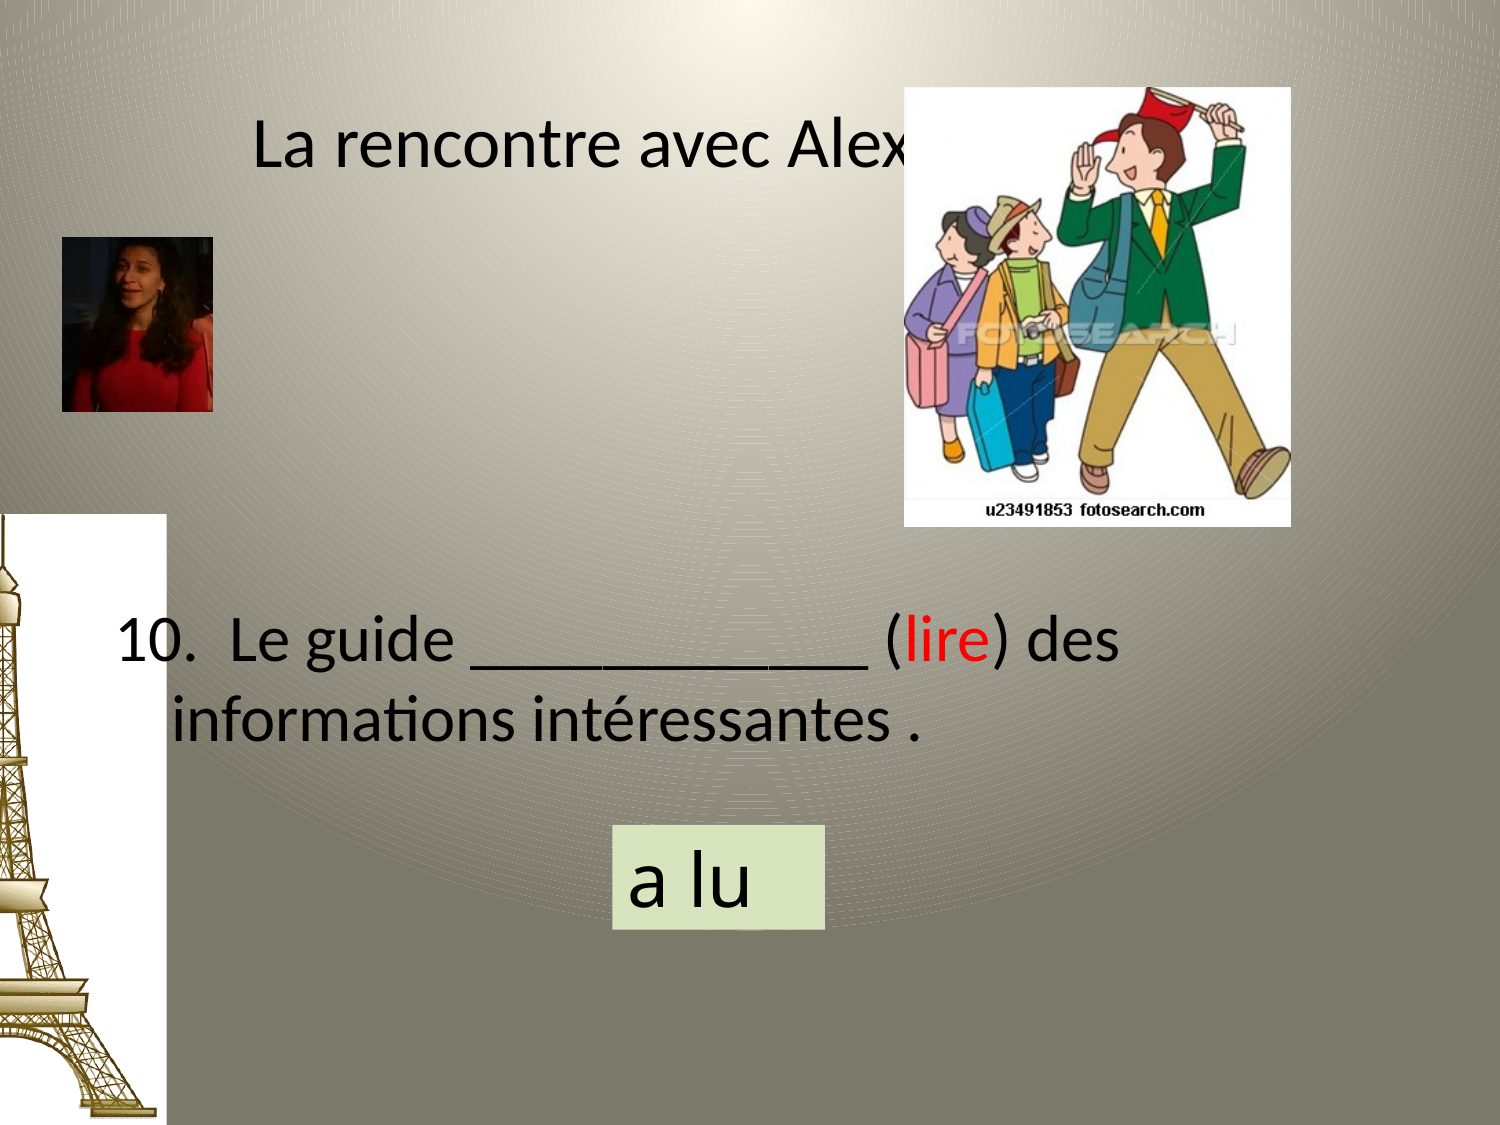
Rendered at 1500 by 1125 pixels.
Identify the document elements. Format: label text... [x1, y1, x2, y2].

picture [62, 237, 213, 412]
text_box a lu [612, 824, 825, 930]
list 10. Le guide ____________ (lire) des informations intéressantes . [99, 587, 1425, 813]
picture [0, 514, 167, 1125]
picture [904, 87, 1291, 528]
title La rencontre avec Alexandre [235, 45, 1100, 233]
